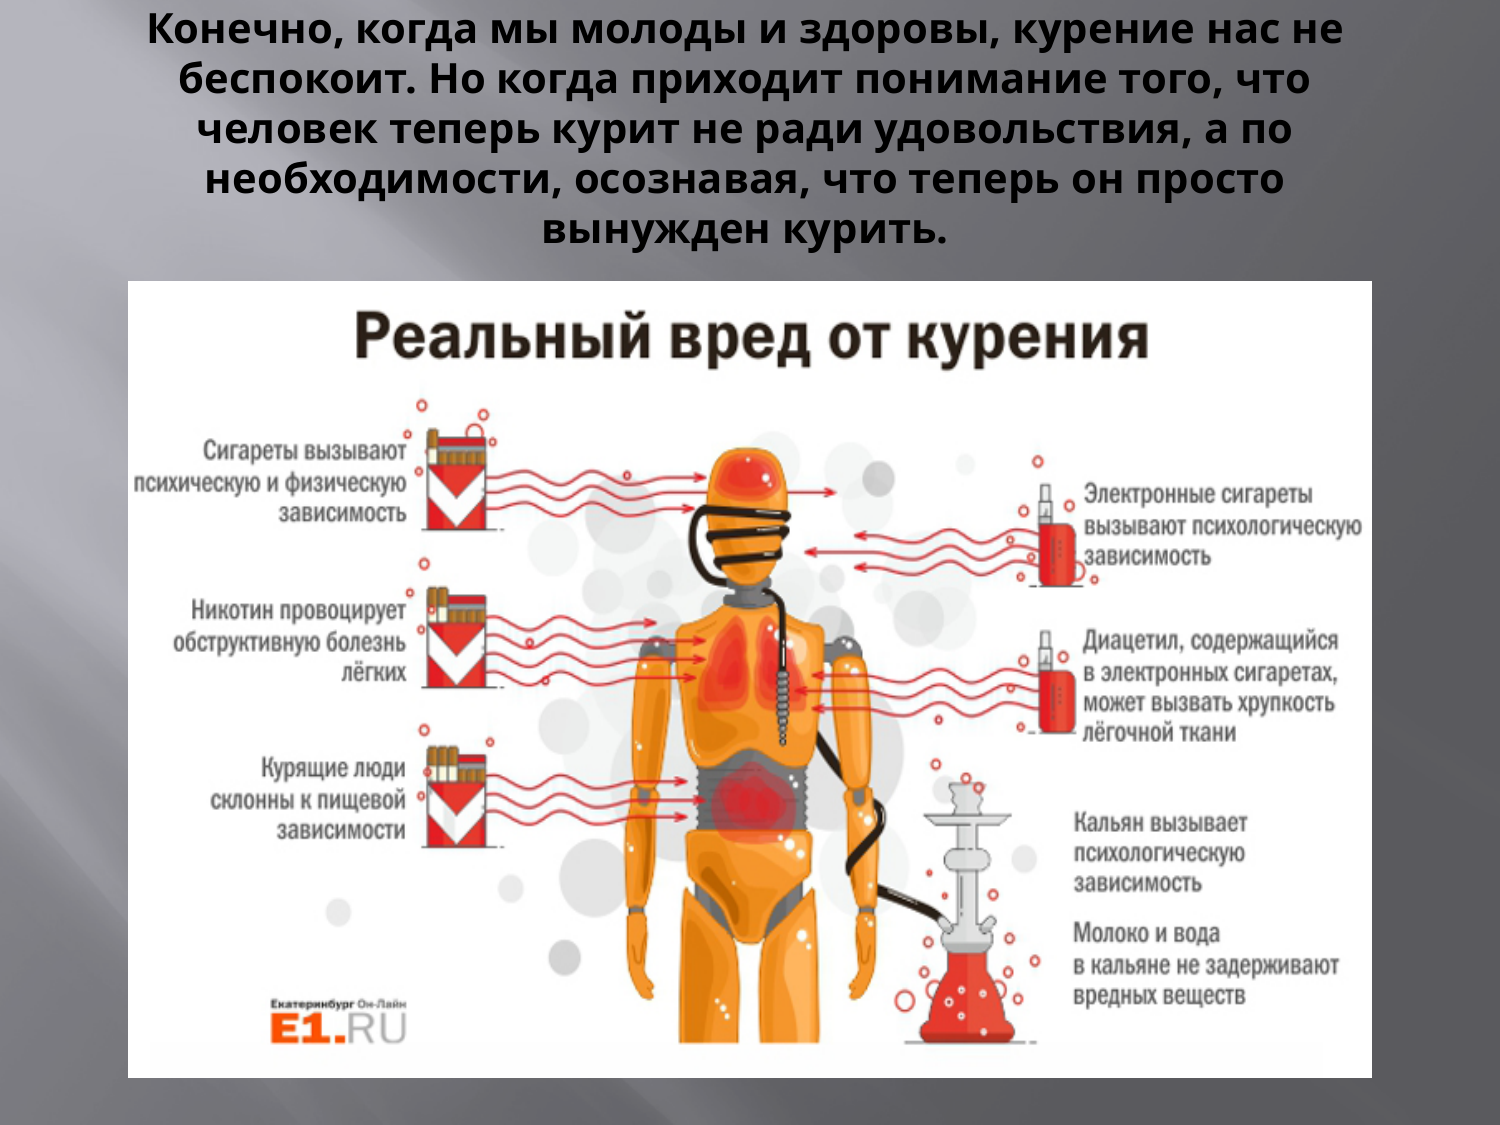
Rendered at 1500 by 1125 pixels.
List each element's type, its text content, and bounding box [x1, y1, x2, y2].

picture [128, 280, 1372, 1079]
title Конечно, когда мы молоды и здоровы, курение нас не беспокоит. Но когда приходит понимание того, что человек теперь курит не ради удовольствия, а по необходимости, осознавая, что теперь он просто вынужден курить. [70, 58, 1421, 247]
